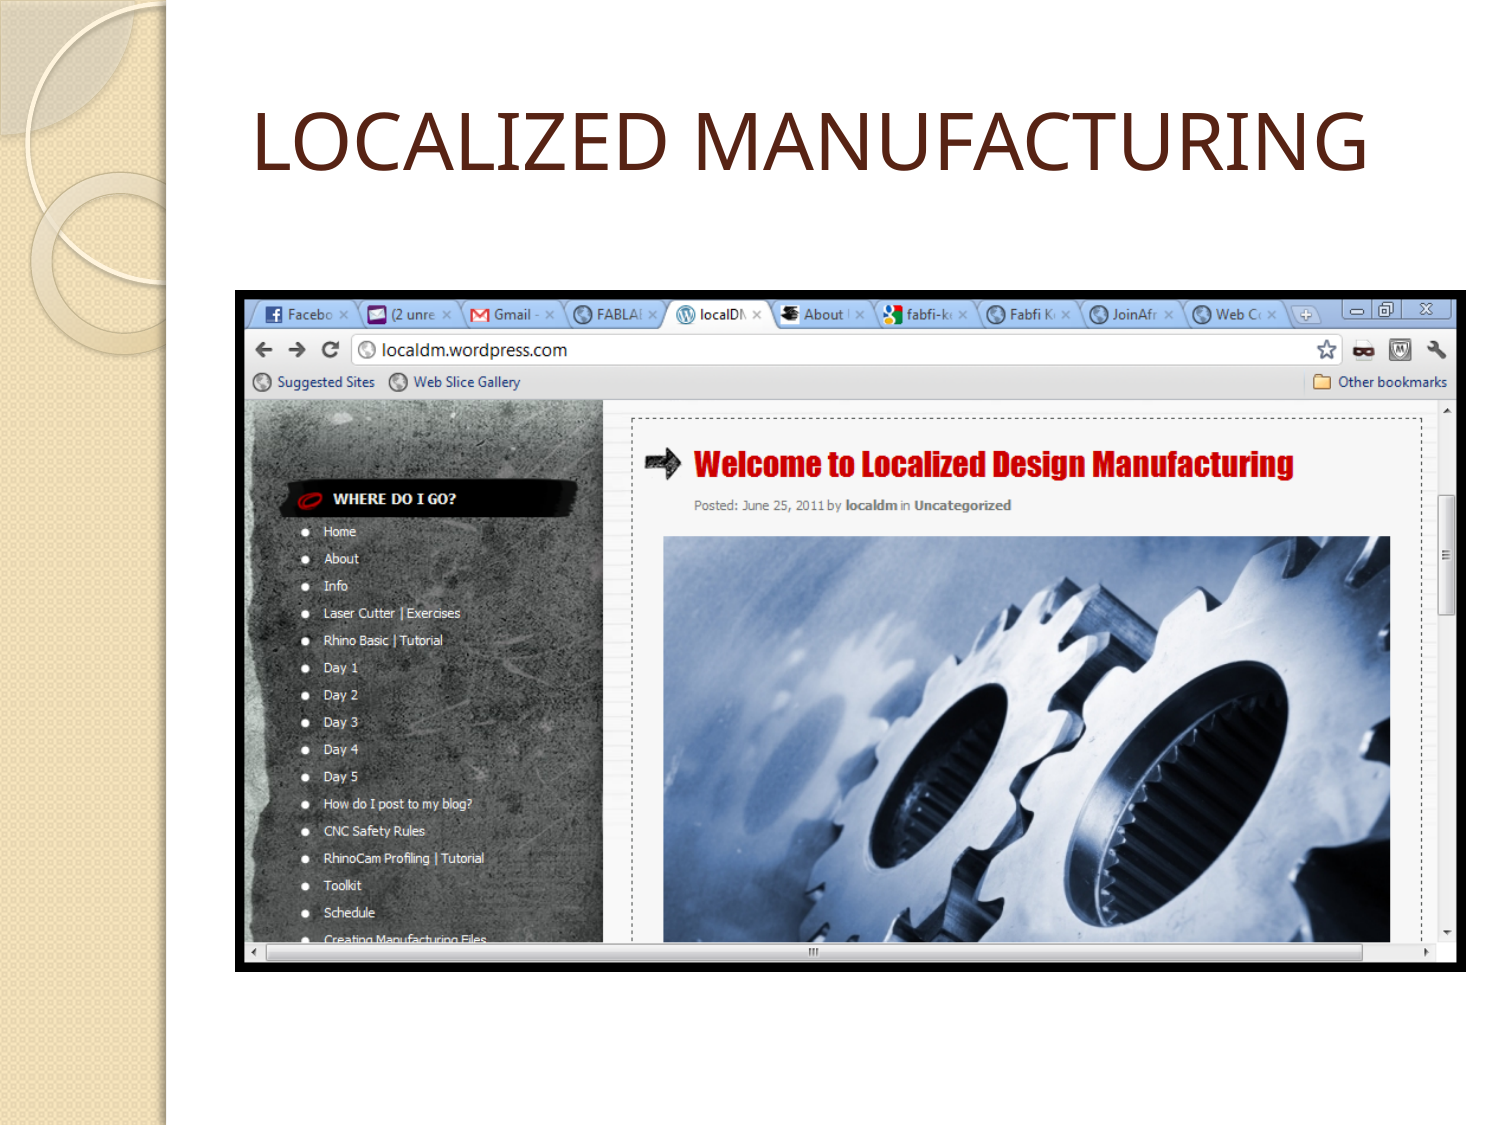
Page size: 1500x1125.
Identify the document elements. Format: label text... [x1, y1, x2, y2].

title LOCALIZED MANUFACTURING [235, 45, 1466, 233]
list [235, 290, 1466, 973]
